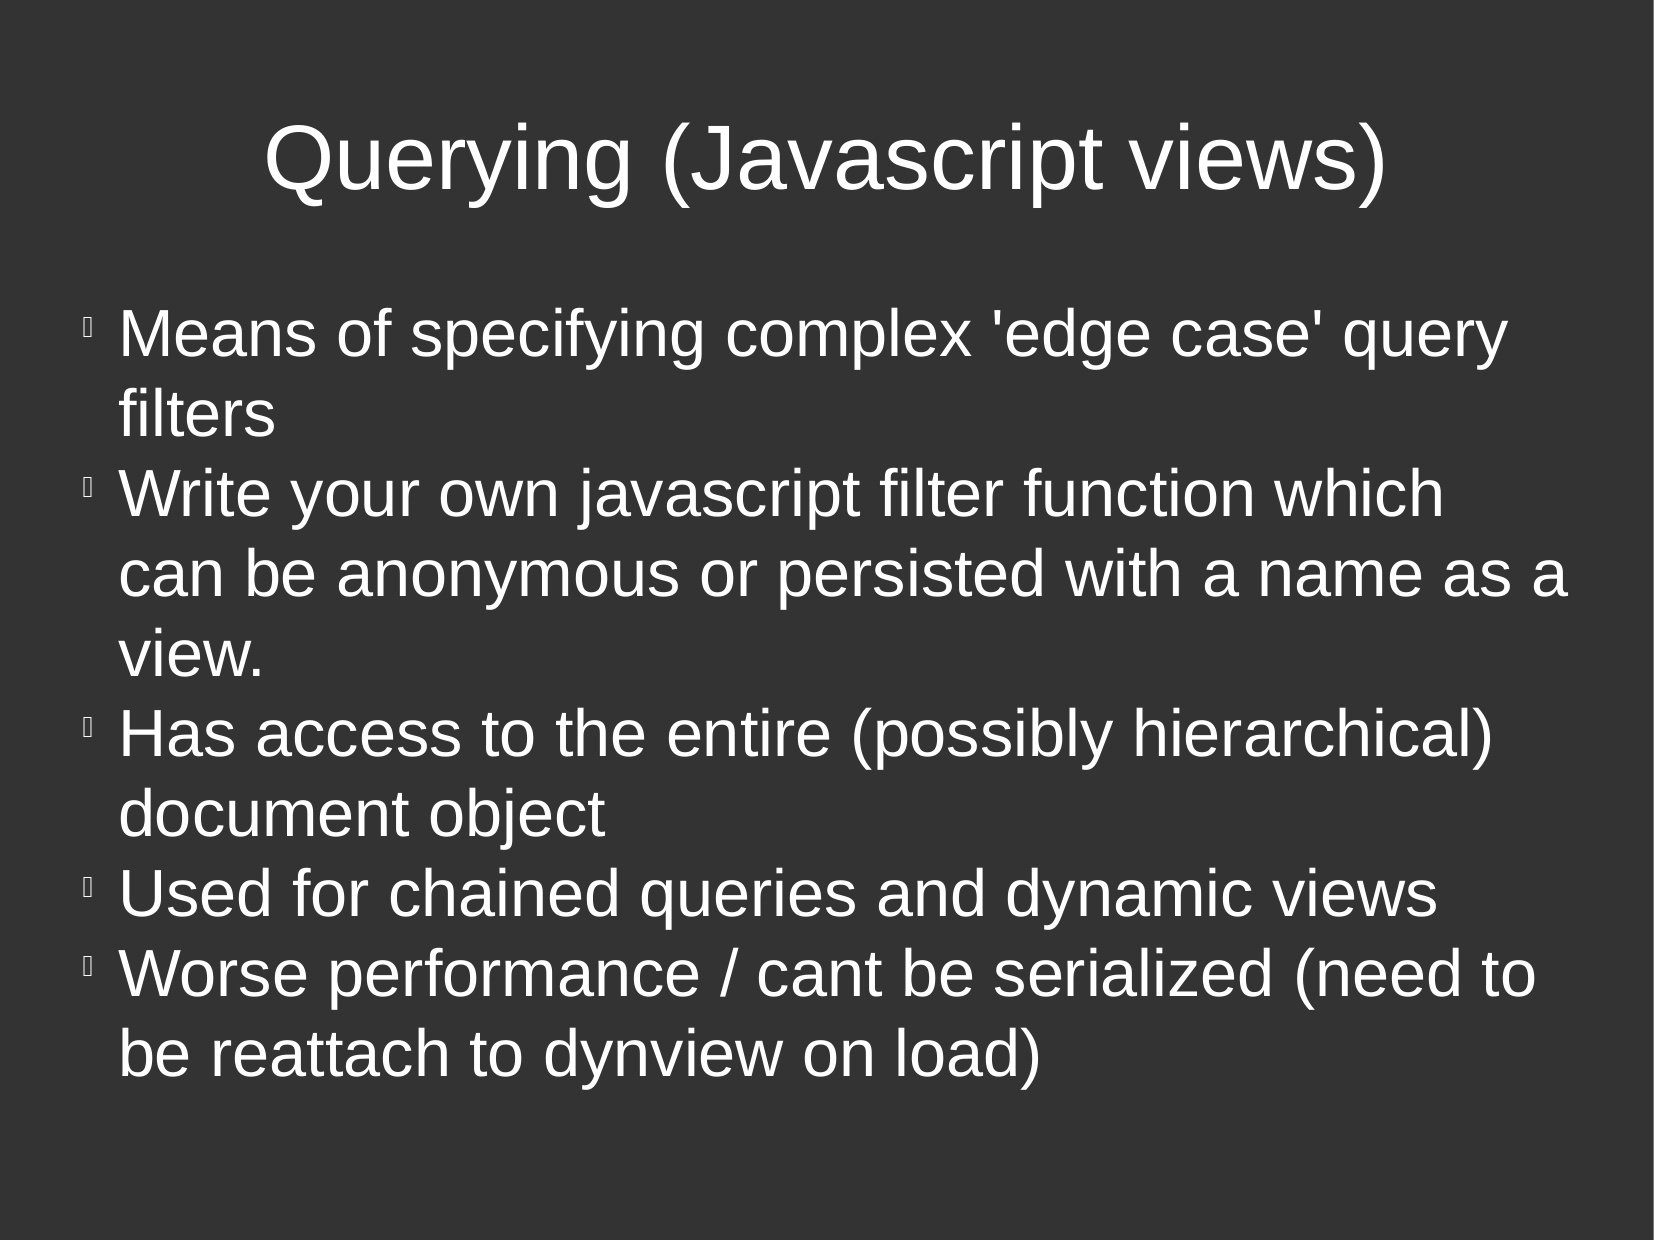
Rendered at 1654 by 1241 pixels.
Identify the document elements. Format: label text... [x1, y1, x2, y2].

text_box Means of specifying complex 'edge case' query filters Write your own javascript filter function which can be anonymous or persisted with a name as a view. Has access to the entire (possibly hierarchical) document object Used for chained queries and dynamic views Worse performance / cant be serialized (need to be reattach to dynview on load) [82, 290, 1571, 1010]
text_box Querying (Javascript views) [82, 49, 1571, 257]
